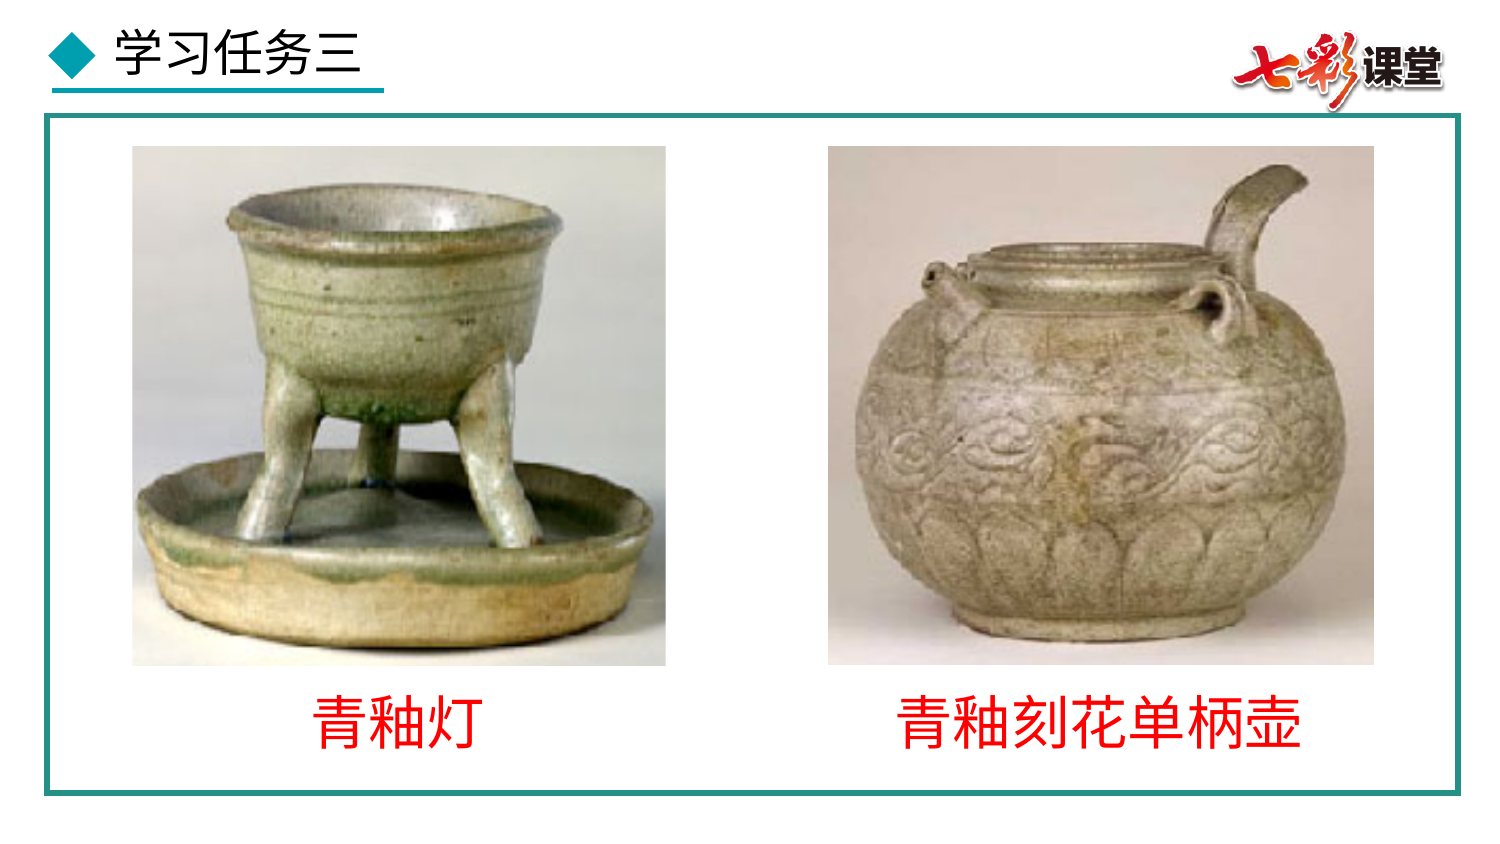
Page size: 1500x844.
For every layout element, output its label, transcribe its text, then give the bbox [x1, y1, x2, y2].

text_box 青釉刻花单柄壶 [883, 680, 1319, 762]
picture [1228, 26, 1449, 113]
text_box 青釉灯 [299, 680, 499, 762]
picture [827, 145, 1375, 666]
picture [131, 145, 667, 666]
